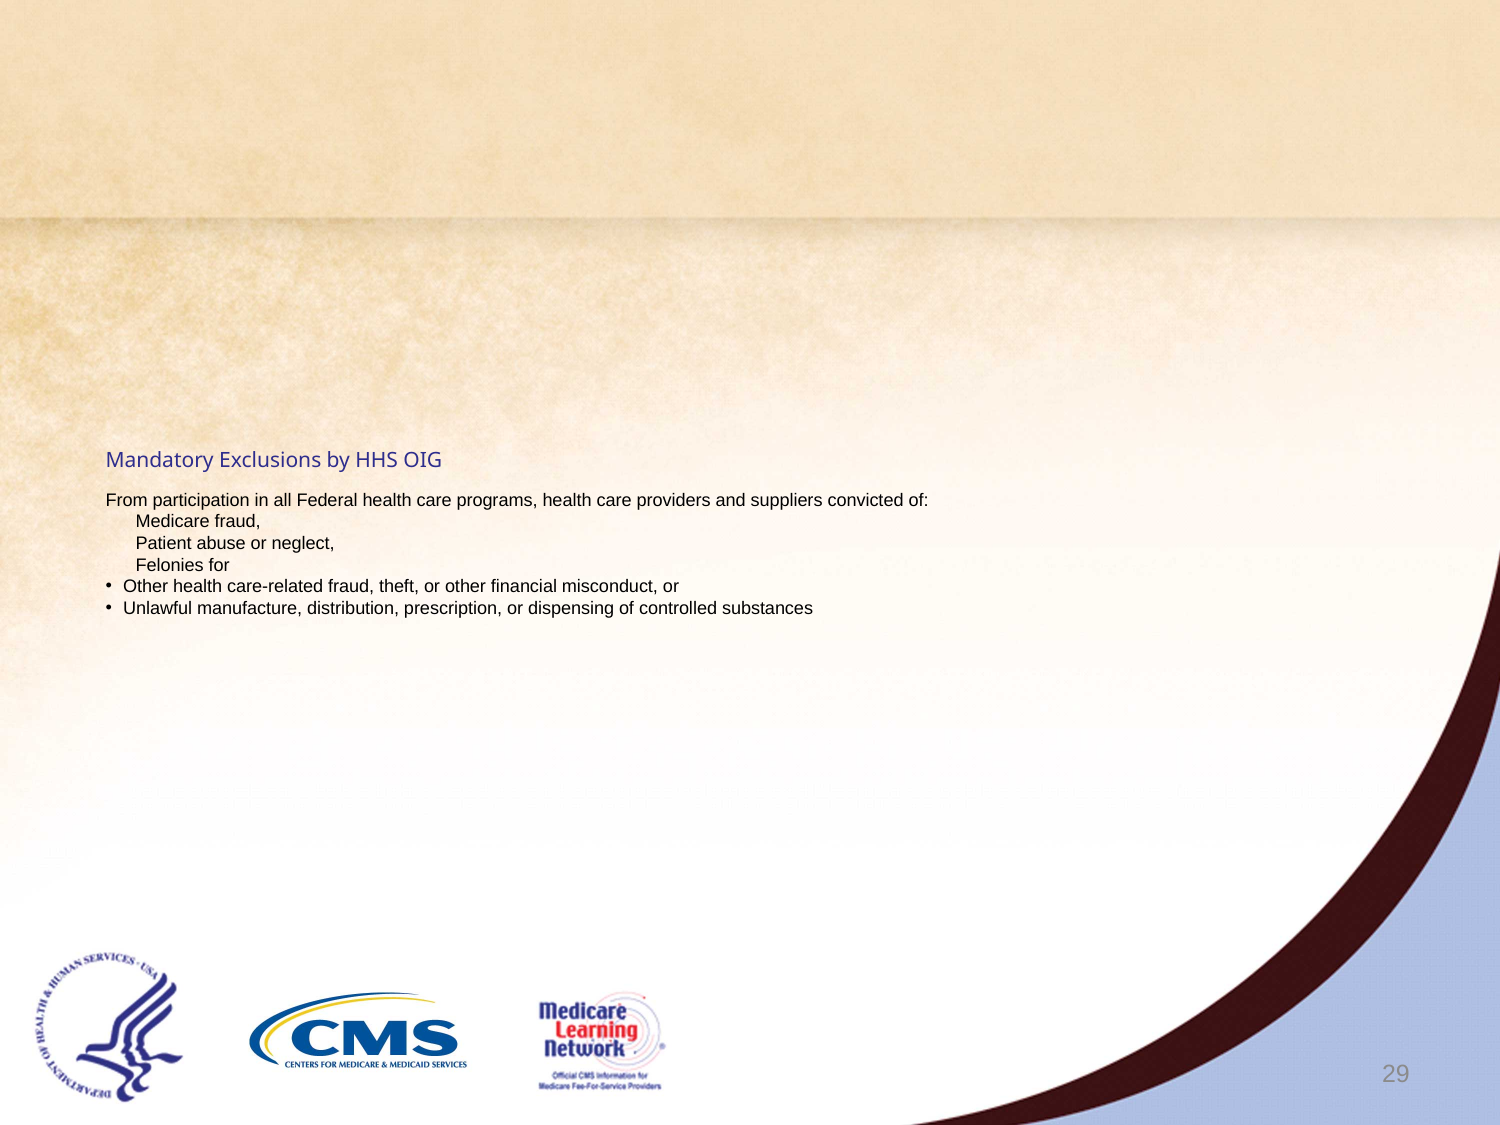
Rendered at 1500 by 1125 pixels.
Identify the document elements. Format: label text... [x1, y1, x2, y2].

picture [0, 0, 1500, 1125]
slide_number 29 [1074, 1042, 1425, 1103]
title Mandatory Exclusions by HHS OIG From participation in all Federal health care programs, health care providers and suppliers convicted of: Medicare fraud, Patient abuse or neglect, Felonies for Other health care-related fraud, theft, or other financial misconduct, or Unlawful manufacture, distribution, prescription, or dispensing of controlled substances [90, 438, 1425, 627]
